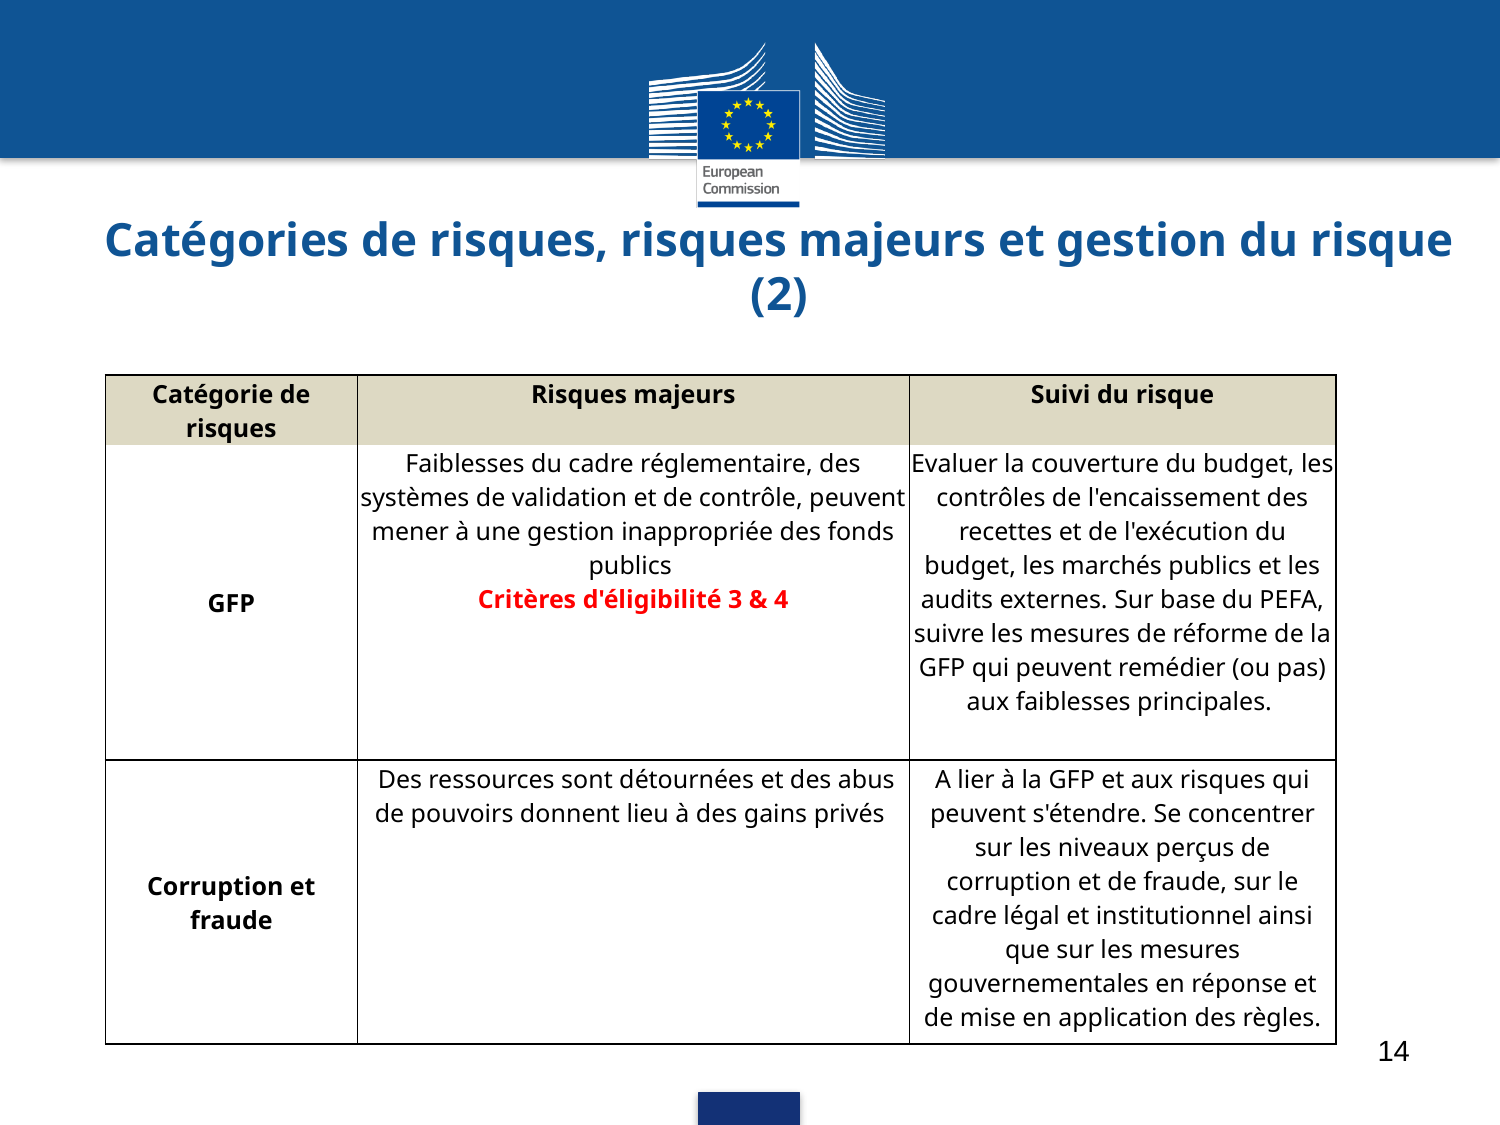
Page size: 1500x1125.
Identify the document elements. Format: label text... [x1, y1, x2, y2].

table_cell A lier à la GFP et aux risques qui peuvent s'étendre. Se concentrer sur les niveaux perçus de corruption et de fraude, sur le cadre légal et institutionnel ainsi que sur les mesures gouvernementales en réponse et de mise en application des règles. [910, 761, 1335, 1043]
table_header Risques majeurs [358, 376, 909, 445]
picture [649, 42, 885, 208]
table_header Catégorie de risques [106, 376, 357, 445]
table_cell Des ressources sont détournées et des abus de pouvoirs donnent lieu à des gains privés [358, 761, 909, 1043]
table_cell Corruption et fraude [106, 761, 357, 1043]
title Catégories de risques, risques majeurs et gestion du risque (2) [0, 210, 1500, 320]
table_cell Faiblesses du cadre réglementaire, des systèmes de validation et de contrôle, peuvent mener à une gestion inappropriée des fonds publics Critères d'éligibilité 3 & 4 [358, 445, 909, 759]
table_cell GFP [106, 445, 357, 759]
slide_number 14 [1074, 1024, 1426, 1103]
table_header Suivi du risque [910, 376, 1335, 445]
table_cell Evaluer la couverture du budget, les contrôles de l'encaissement des recettes et de l'exécution du budget, les marchés publics et les audits externes. Sur base du PEFA, suivre les mesures de réforme de la GFP qui peuvent remédier (ou pas) aux faiblesses principales. [910, 445, 1335, 759]
